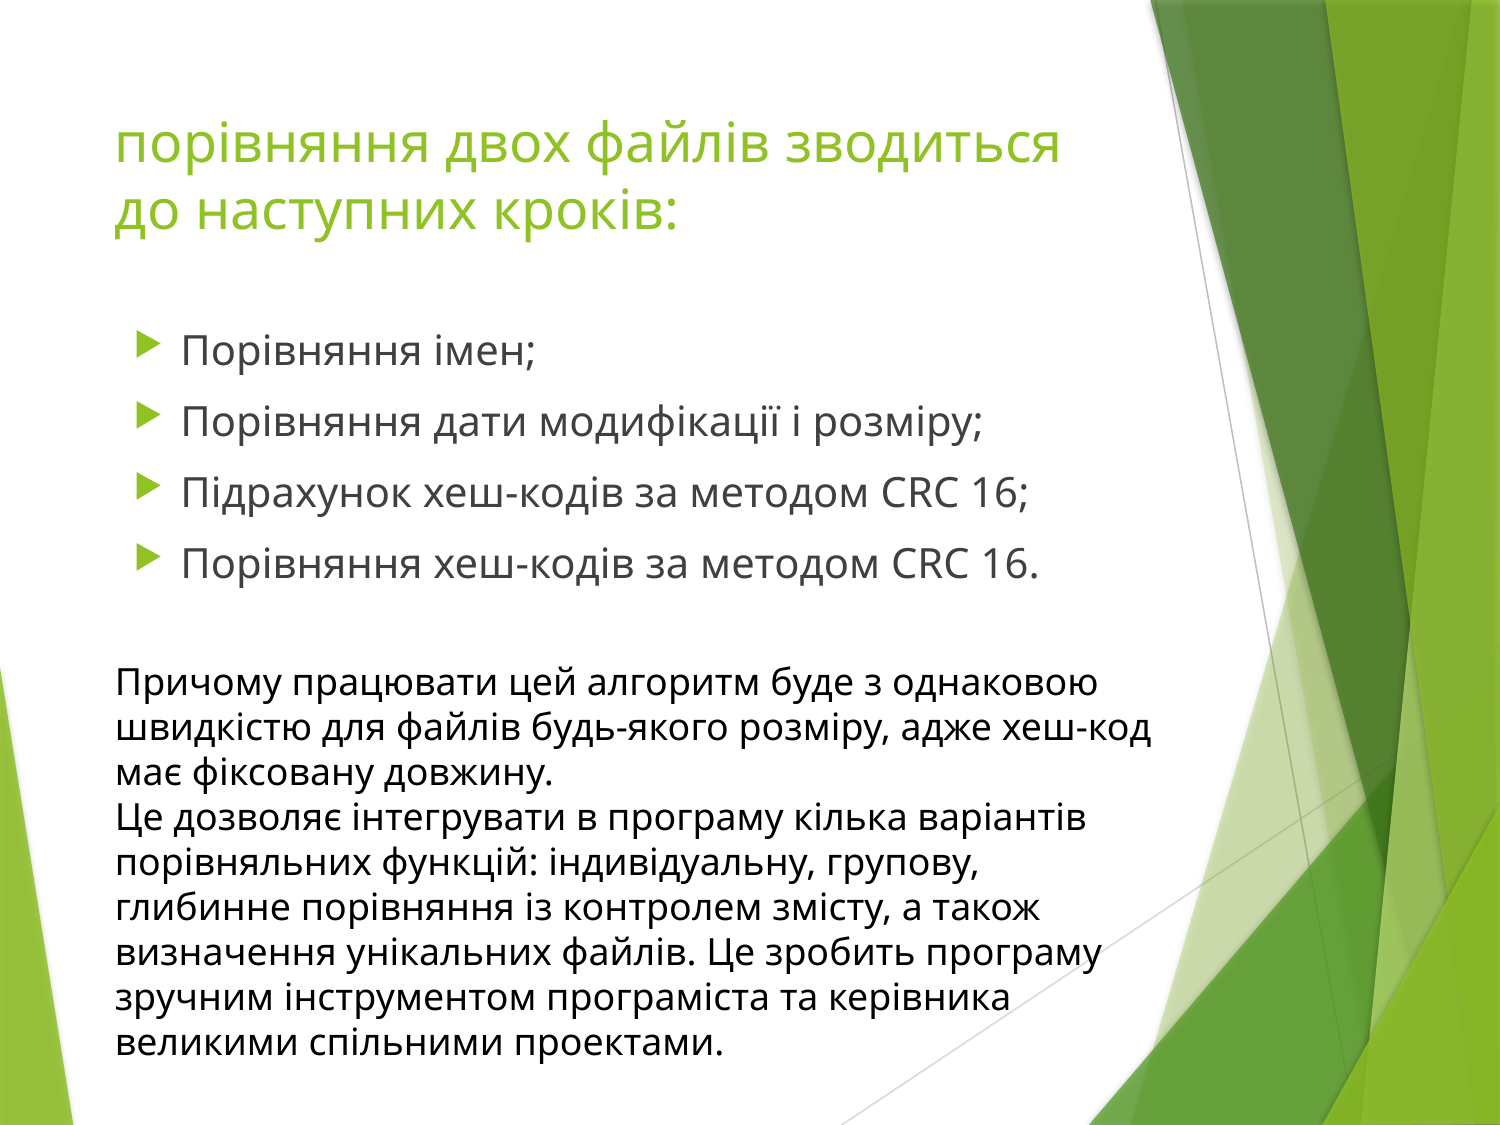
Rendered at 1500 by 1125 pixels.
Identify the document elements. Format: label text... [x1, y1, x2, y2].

text_box Порівняння імен; Порівняння дати модифікації і розміру; Підрахунок хеш-кодів за методом CRC 16; Порівняння хеш-кодів за методом CRC 16. Причому працювати цей алгоритм буде з однаковою швидкістю для файлів будь-якого розміру, адже хеш-код має фіксовану довжину. Це дозволяє інтегрувати в програму кілька варіантів порівняльних функцій: індивідуальну, групову, глибинне порівняння із контролем змісту, а також визначення унікальних файлів. Це зробить програму зручним інструментом програміста та керівника великими спільними проектами. [99, 316, 1176, 1070]
title порівняння двох файлів зводиться до наступних кроків: [99, 99, 1142, 316]
